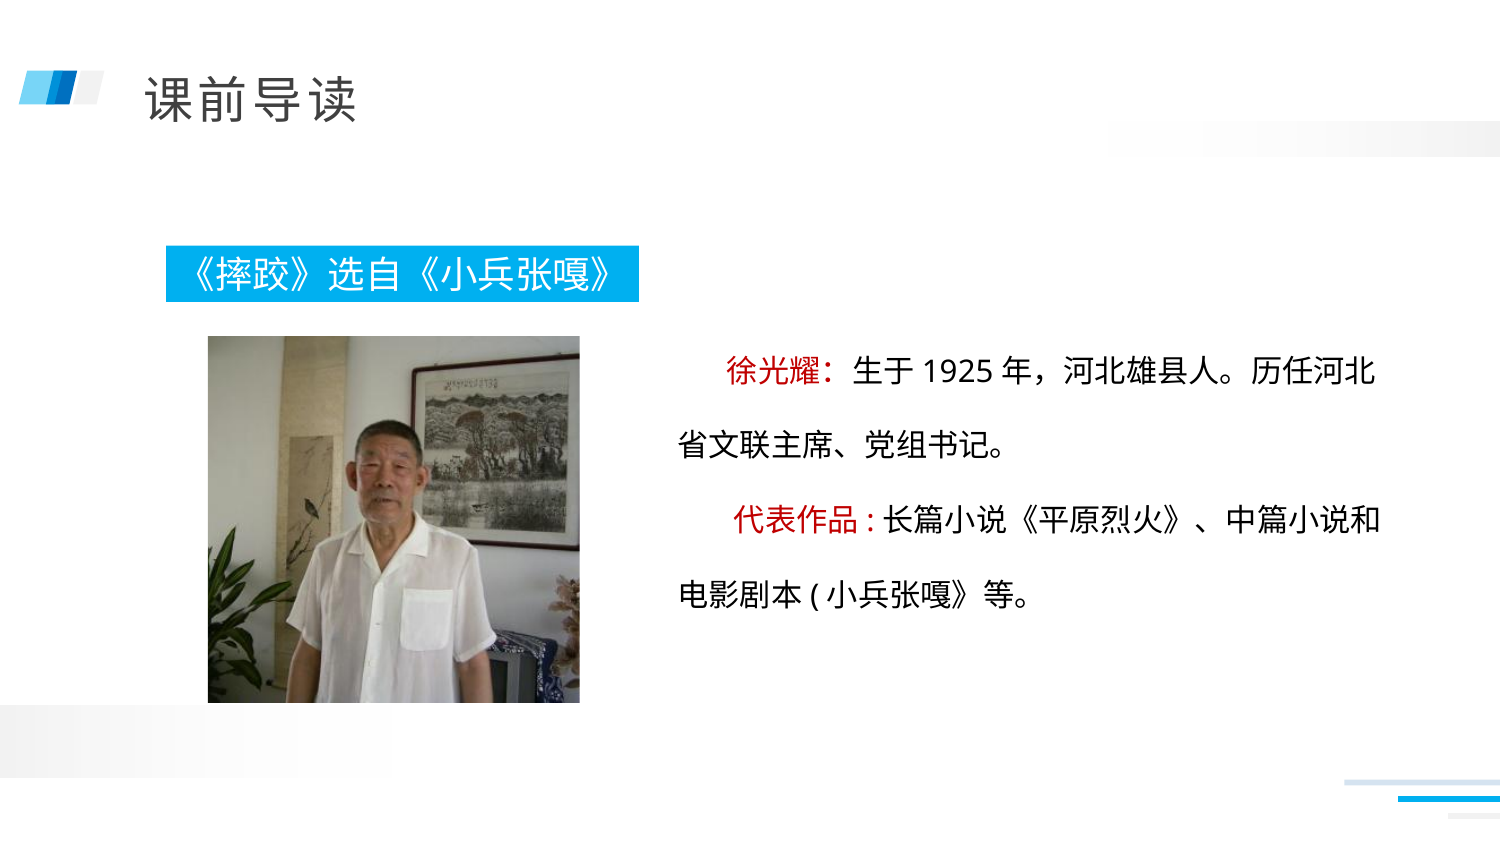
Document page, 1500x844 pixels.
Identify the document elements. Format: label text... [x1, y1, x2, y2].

text_box 徐光耀：生于1925年，河北雄县人。历任河北省文联主席、党组书记。 代表作品:长篇小说《平原烈火》、中篇小说和电影剧本(小兵张嘎》等。 [666, 307, 1418, 619]
text_box 《摔跤》选自《小兵张嘎》 [166, 245, 639, 302]
picture [207, 336, 580, 703]
